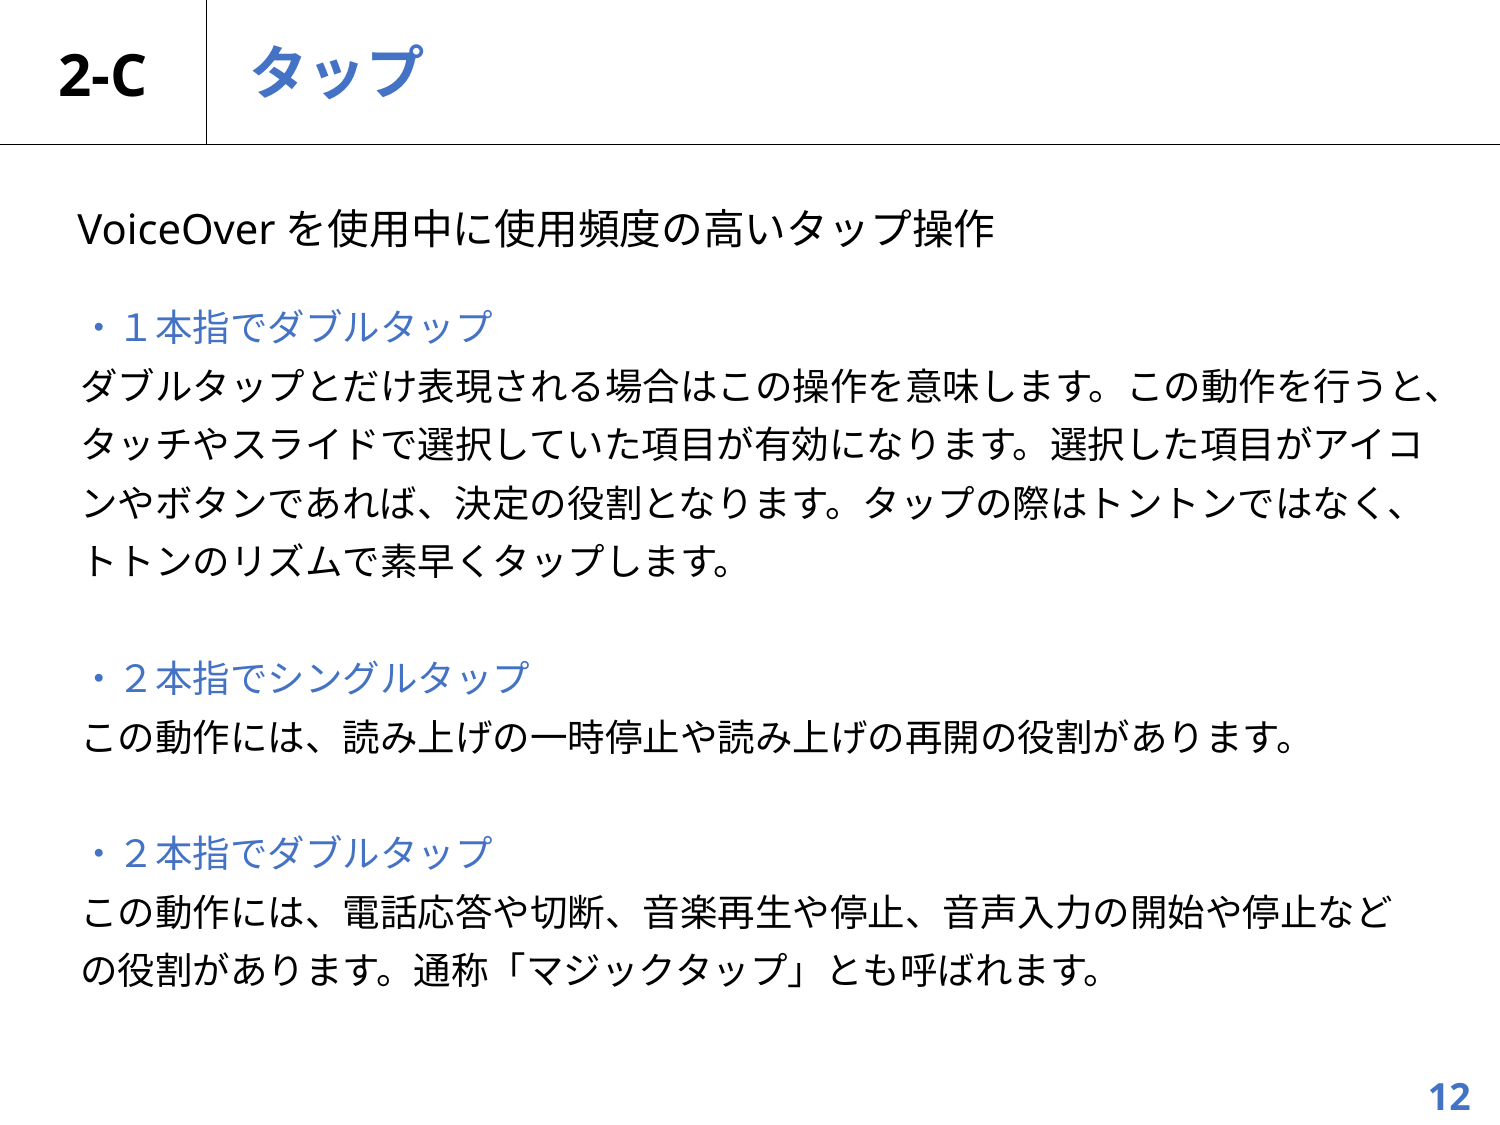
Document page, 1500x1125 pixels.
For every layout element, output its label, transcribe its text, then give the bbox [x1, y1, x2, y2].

text_box VoiceOverを使用中に使用頻度の高いタップ操作 [62, 180, 1438, 255]
text_box 12 [1402, 1065, 1497, 1125]
title 2-C [0, 0, 207, 147]
text_box ・１本指でダブルタップ ダブルタップとだけ表現される場合はこの操作を意味します。この動作を行うと、タッチやスライドで選択していた項目が有効になります。選択した項目がアイコンやボタンであれば、決定の役割となります。タップの際はトントンではなく、トトンのリズムで素早くタップします。 ・２本指でシングルタップ この動作には、読み上げの一時停止や読み上げの再開の役割があります。​ ・２本指でダブルタップ この動作には、電話応答や切断、音楽再生や停止、音声入力の開始や停止などの役割があります。通称「マジックタップ」とも呼ばれます。​ [62, 273, 1438, 1009]
text_box タップ [230, 24, 1459, 119]
